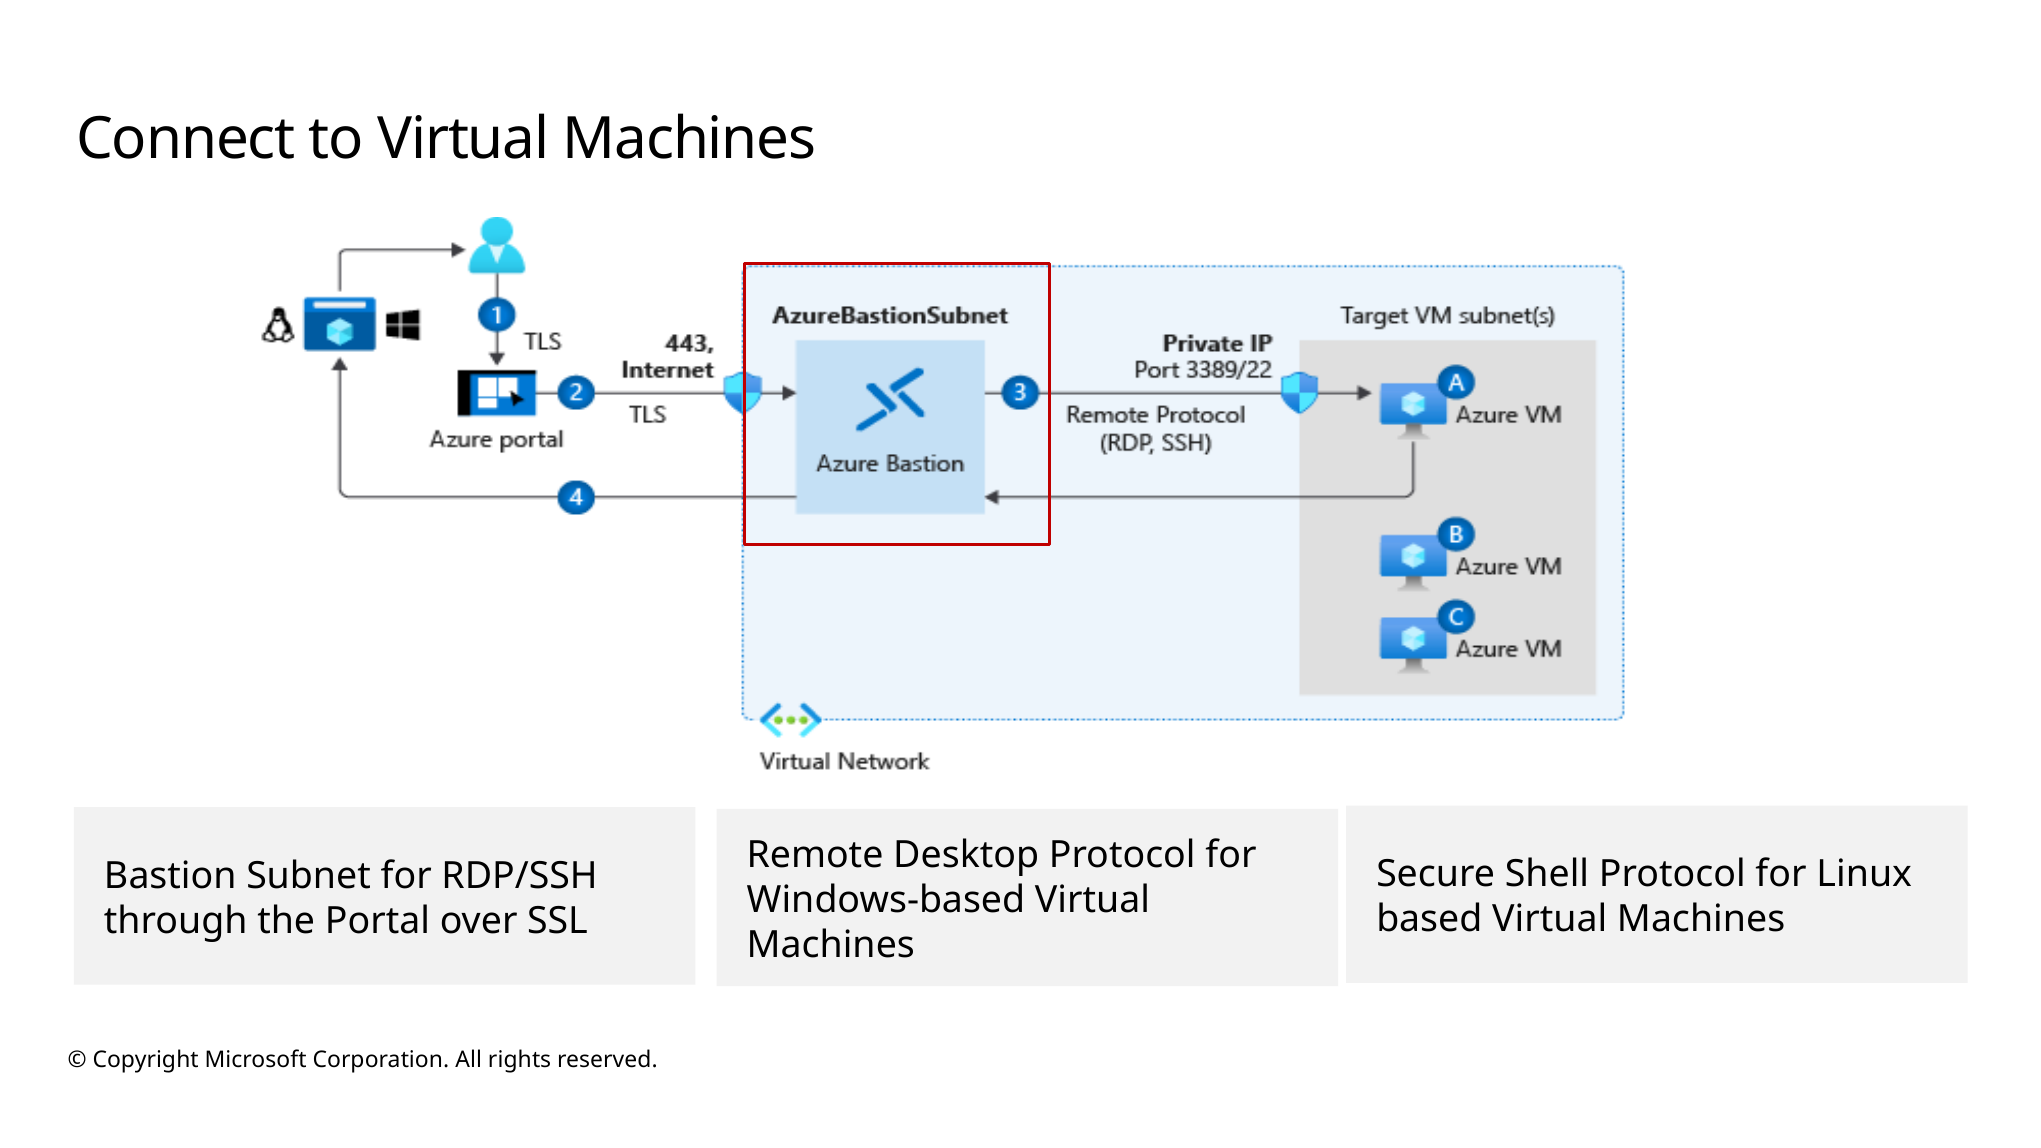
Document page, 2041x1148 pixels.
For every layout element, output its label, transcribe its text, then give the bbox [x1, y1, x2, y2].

text_box Bastion Subnet for RDP/SSH through the Portal over SSL [73, 807, 696, 985]
picture [256, 217, 1632, 779]
text_box Remote Desktop Protocol for Windows-based Virtual Machines [716, 808, 1339, 987]
title Connect to Virtual Machines [76, 93, 1968, 230]
text_box Secure Shell Protocol for Linux based Virtual Machines [1346, 805, 1968, 983]
